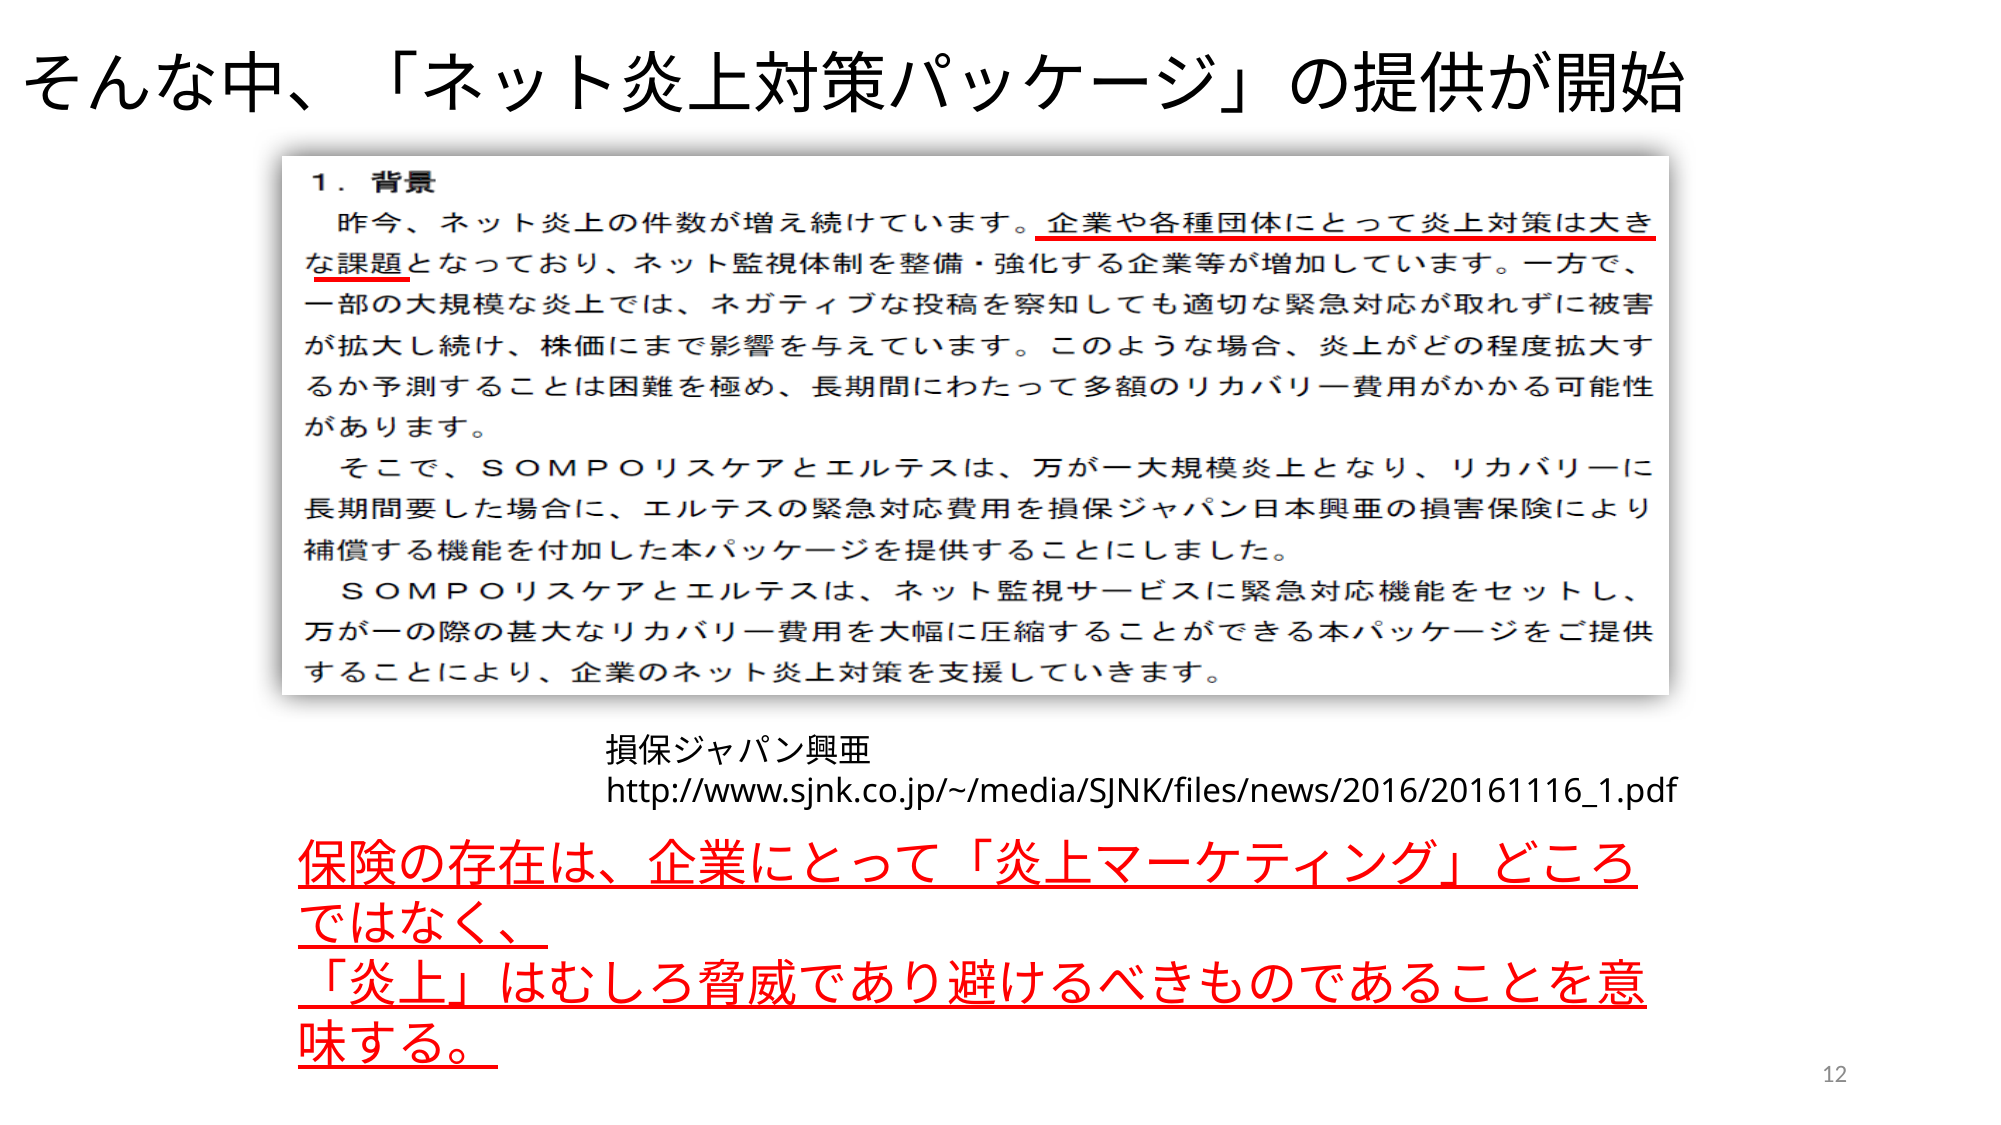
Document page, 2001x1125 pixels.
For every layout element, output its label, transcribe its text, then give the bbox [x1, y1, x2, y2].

slide_number 12 [1412, 1042, 1863, 1103]
text_box そんな中、「ネット炎上対策パッケージ」の提供が開始 [4, 33, 1702, 129]
text_box 損保ジャパン興亜 http://www.sjnk.co.jp/~/media/SJNK/files/news/2016/20161116_1.pdf [591, 721, 1959, 817]
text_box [282, 156, 1669, 695]
text_box 保険の存在は、企業にとって「炎上マーケティング」どころではなく、 「炎上」はむしろ脅威であり避けるべきものであることを意味する。 [282, 823, 1670, 1079]
